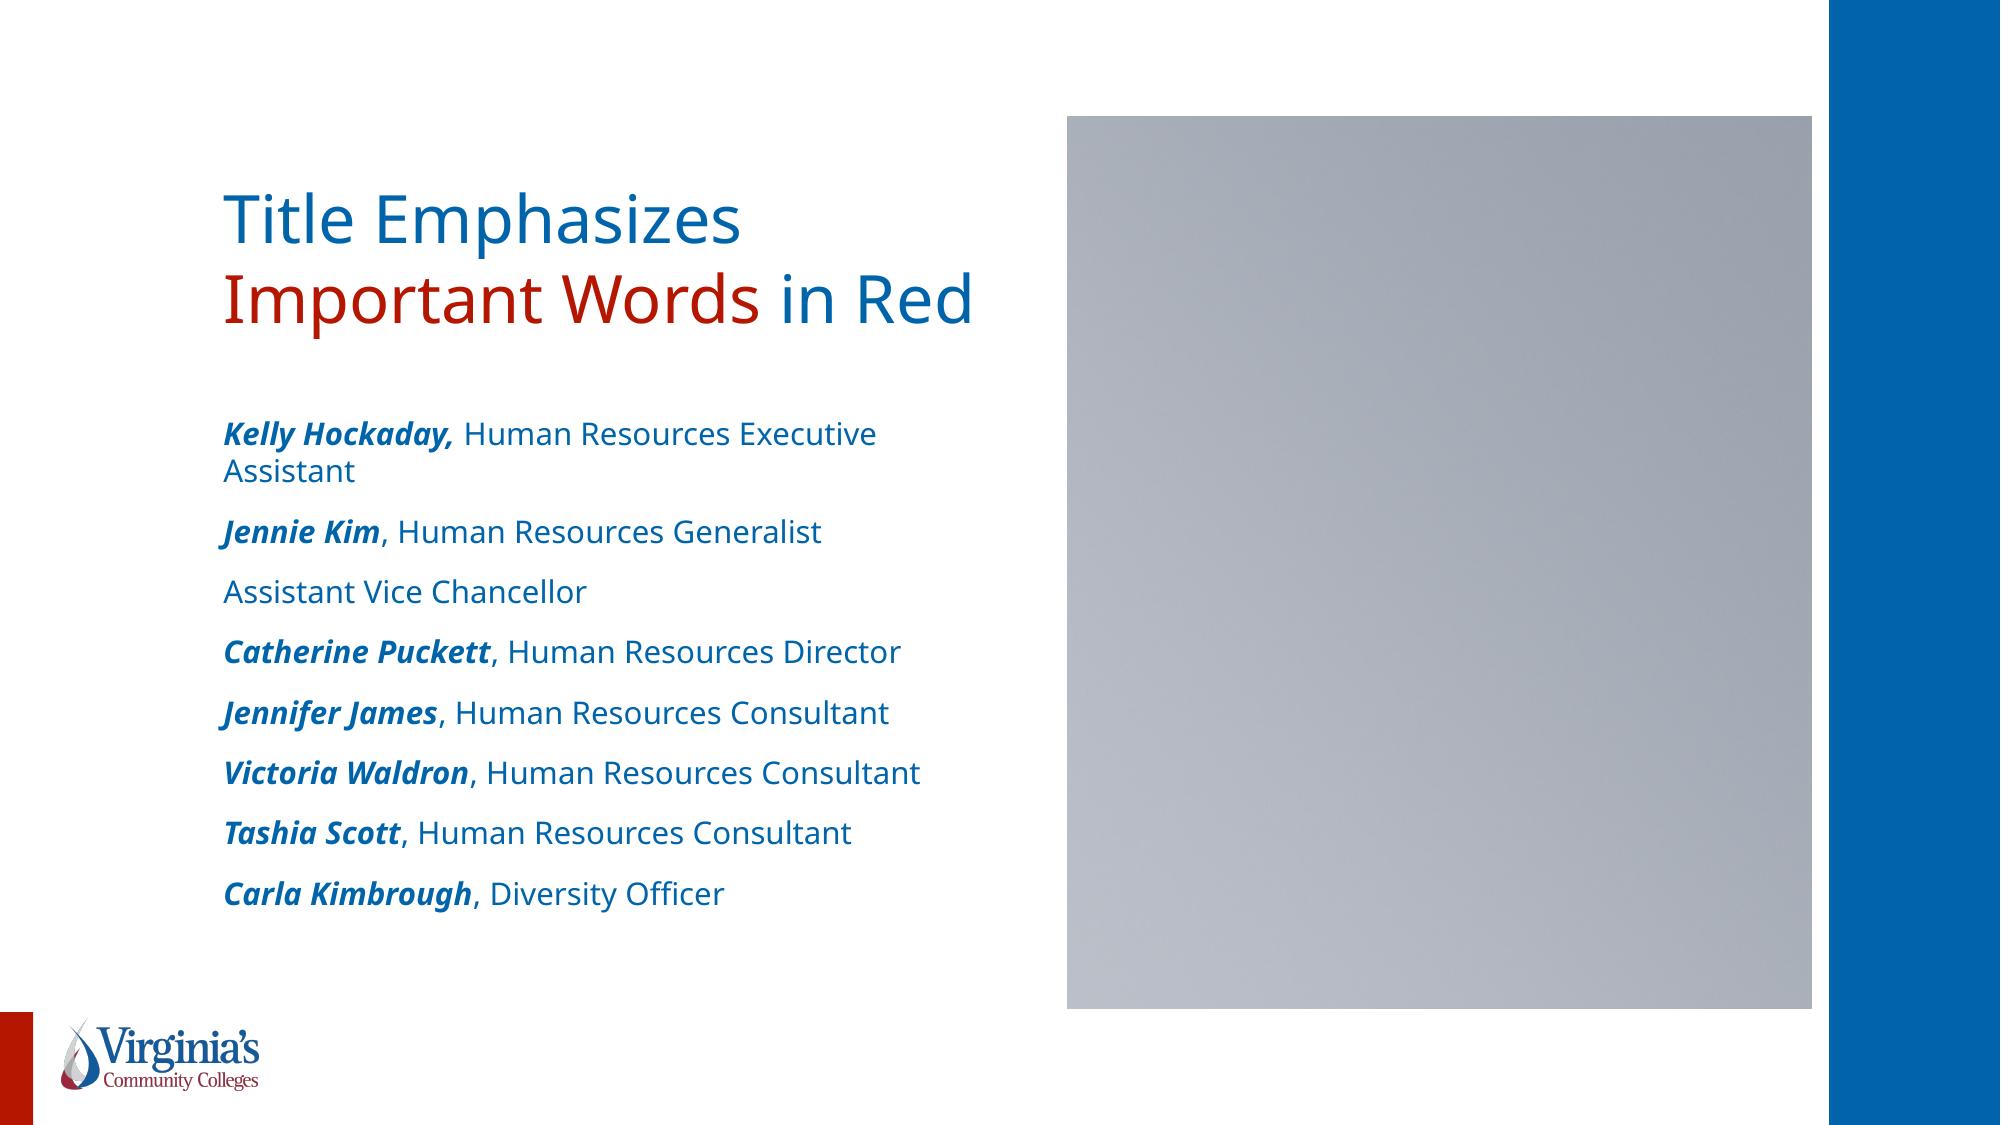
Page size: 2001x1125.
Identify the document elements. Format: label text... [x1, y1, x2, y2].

picture [1067, 116, 1812, 1009]
picture [61, 1017, 259, 1091]
list Title Emphasizes Important Words in Red [215, 169, 1012, 340]
list Kelly Hockaday, Human Resources Executive Assistant Jennie Kim, Human Resources Generalist Assistant Vice Chancellor Catherine Puckett, Human Resources Director Jennifer James, Human Resources Consultant Victoria Waldron, Human Resources Consultant Tashia Scott, Human Resources Consultant Carla Kimbrough, Diversity Officer [215, 406, 976, 958]
